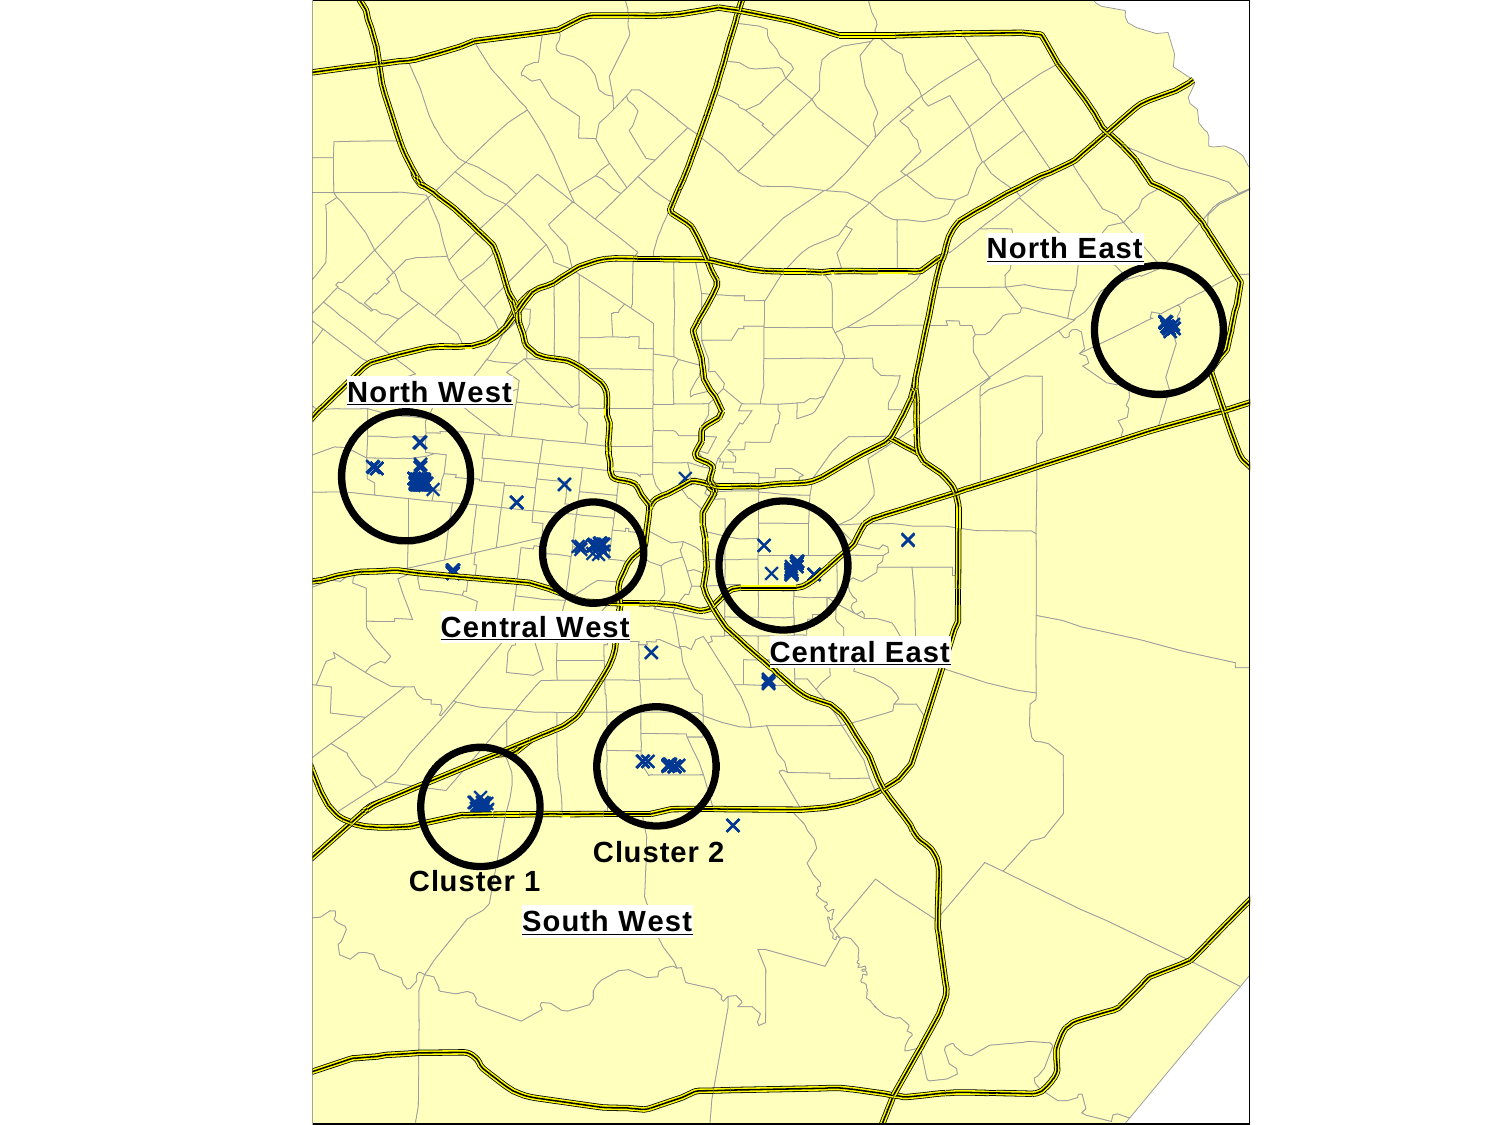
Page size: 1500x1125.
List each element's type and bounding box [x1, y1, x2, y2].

list [312, 0, 1251, 1125]
